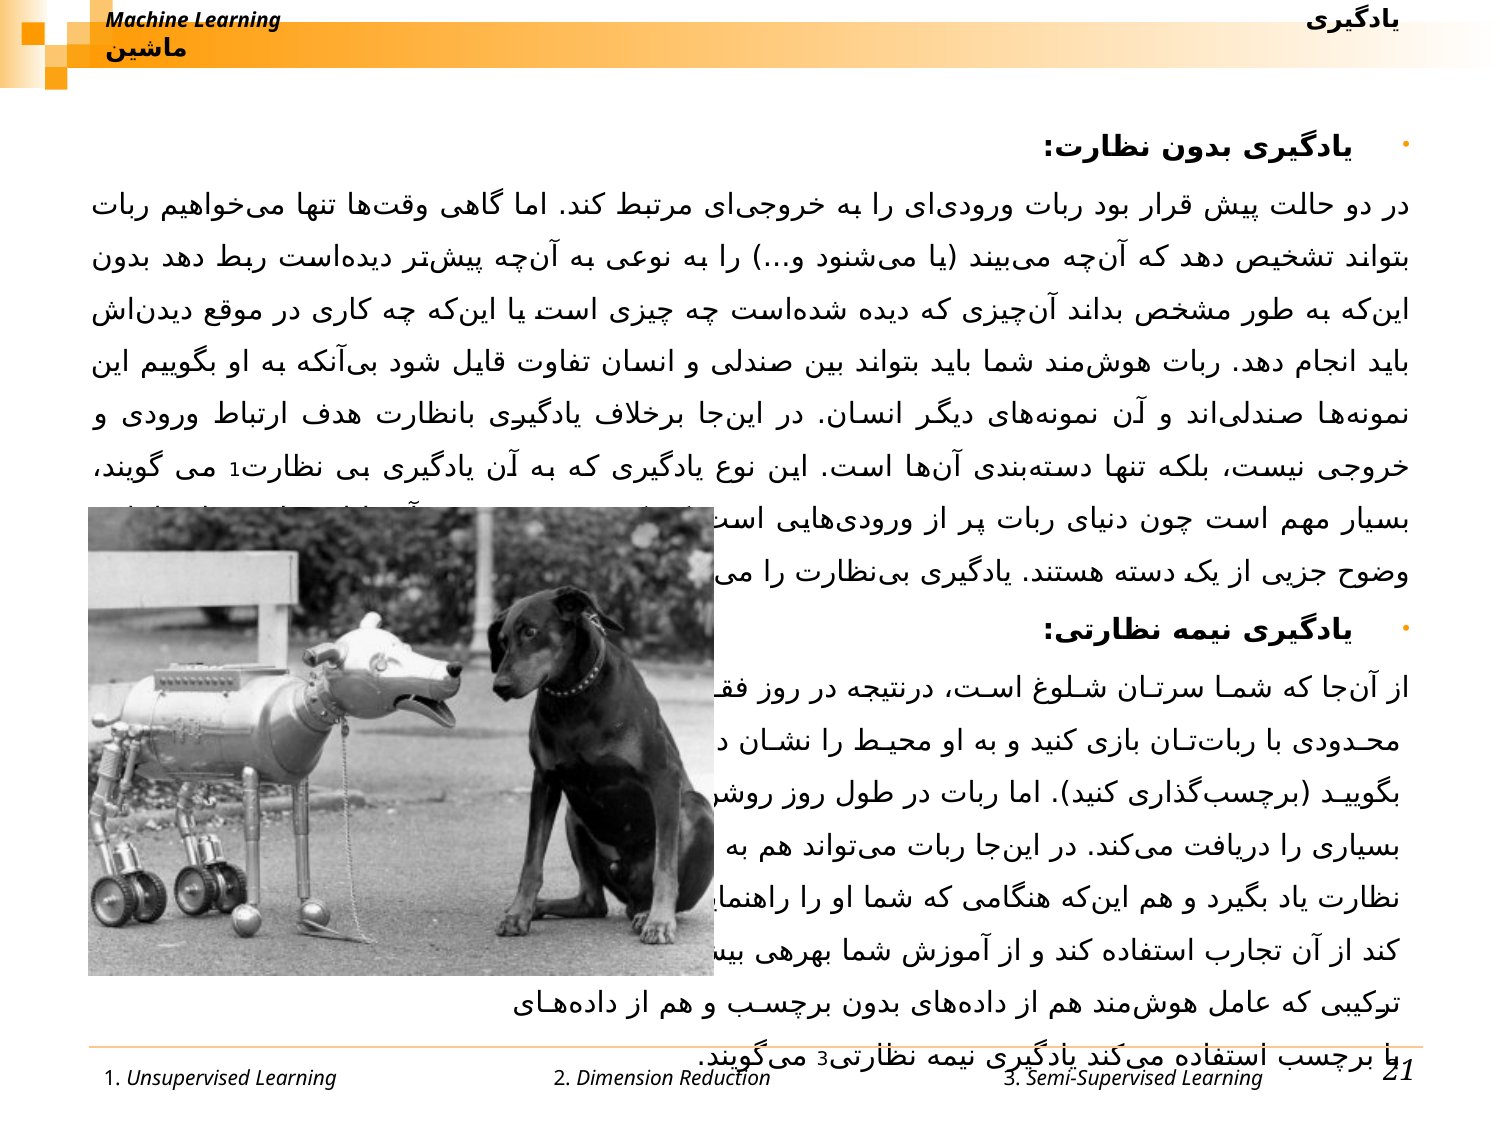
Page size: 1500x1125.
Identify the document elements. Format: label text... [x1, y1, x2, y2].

list یادگیری بدون نظارت: در دو حالت پیش قرار بود ربات ورودی‌ای را به خروجی‌ای مرتبط کند. اما گاهی وقت‌ها تنها می‌خواهیم ربات بتواند تشخیص دهد که آن‌چه می‌بیند (یا می‌شنود و...) را به نوعی به آن‌چه پیش‌تر دیده‌است ربط دهد بدون این‌که به طور مشخص بداند آن‌چیزی که دیده شده‌است چه چیزی است یا این‌که چه کاری در موقع دیدن‌اش باید انجام دهد. ربات هوش‌مند شما باید بتواند بین صندلی و انسان تفاوت قایل شود بی‌آنکه به او بگوییم این نمونه‌ها صندلی‌اند و آن نمونه‌های دیگر انسان. در این‌جا برخلاف یادگیری بانظارت هدف ارتباط ورودی و خروجی نیست، بلکه تنها دسته‌بندی‌ آن‌ها است. این نوع یادگیری که به آن یادگیری بی نظارت1 می گویند، بسیار مهم است چون دنیای ربات پر از ورودی‌هایی است که کسی برچسبی به آن‌ها اختصاص نداده اما به وضوح جزیی از یک دسته هستند. یادگیری بی‌نظارت را می‌توان به صورت عمل کاهش بعد2 در نظر گرفت. یادگیری نیمه نظارتی: از آن‌جا که شمـا سرتـان شـلوغ اسـت، در­نتیجه در روز فقـط می‌توانید مدت محـدودی با ربات‌تـان بازی کنید و به او محیـط را نشـان دهید و نام‌شان را بگوییـد (برچسب‌گذاری کنید). اما ربات در طول روز روشن است و داده‌های بسیاری را دریافت می‌کند. در این‌جا ربات می‌تواند هم به خودی‌خود و بدون نظارت یاد بگیرد و هم این‌که هنگامی که شما او را راهنمایی می‌کنید، سعـی کند از آن تجارب استفاده کند و از آموزش شما بهره­ی بیش‌تری ببرد. ترکیبی که عامل هوش‌مند هم از داده‌های بدون برچسـب و هم از داده‌هـای با برچسب استفاده می‌کند یادگیری نیمه نظارتی3 می‌گویند. [75, 101, 1425, 1012]
picture [88, 506, 714, 977]
footer 1. Unsupervised Learning 2. Dimension Reduction 3. Semi-Supervised Learning [88, 1053, 1424, 1098]
text_box Machine Learning یادگیری ماشین [90, 22, 1471, 70]
slide_number 21 [1080, 1023, 1431, 1099]
